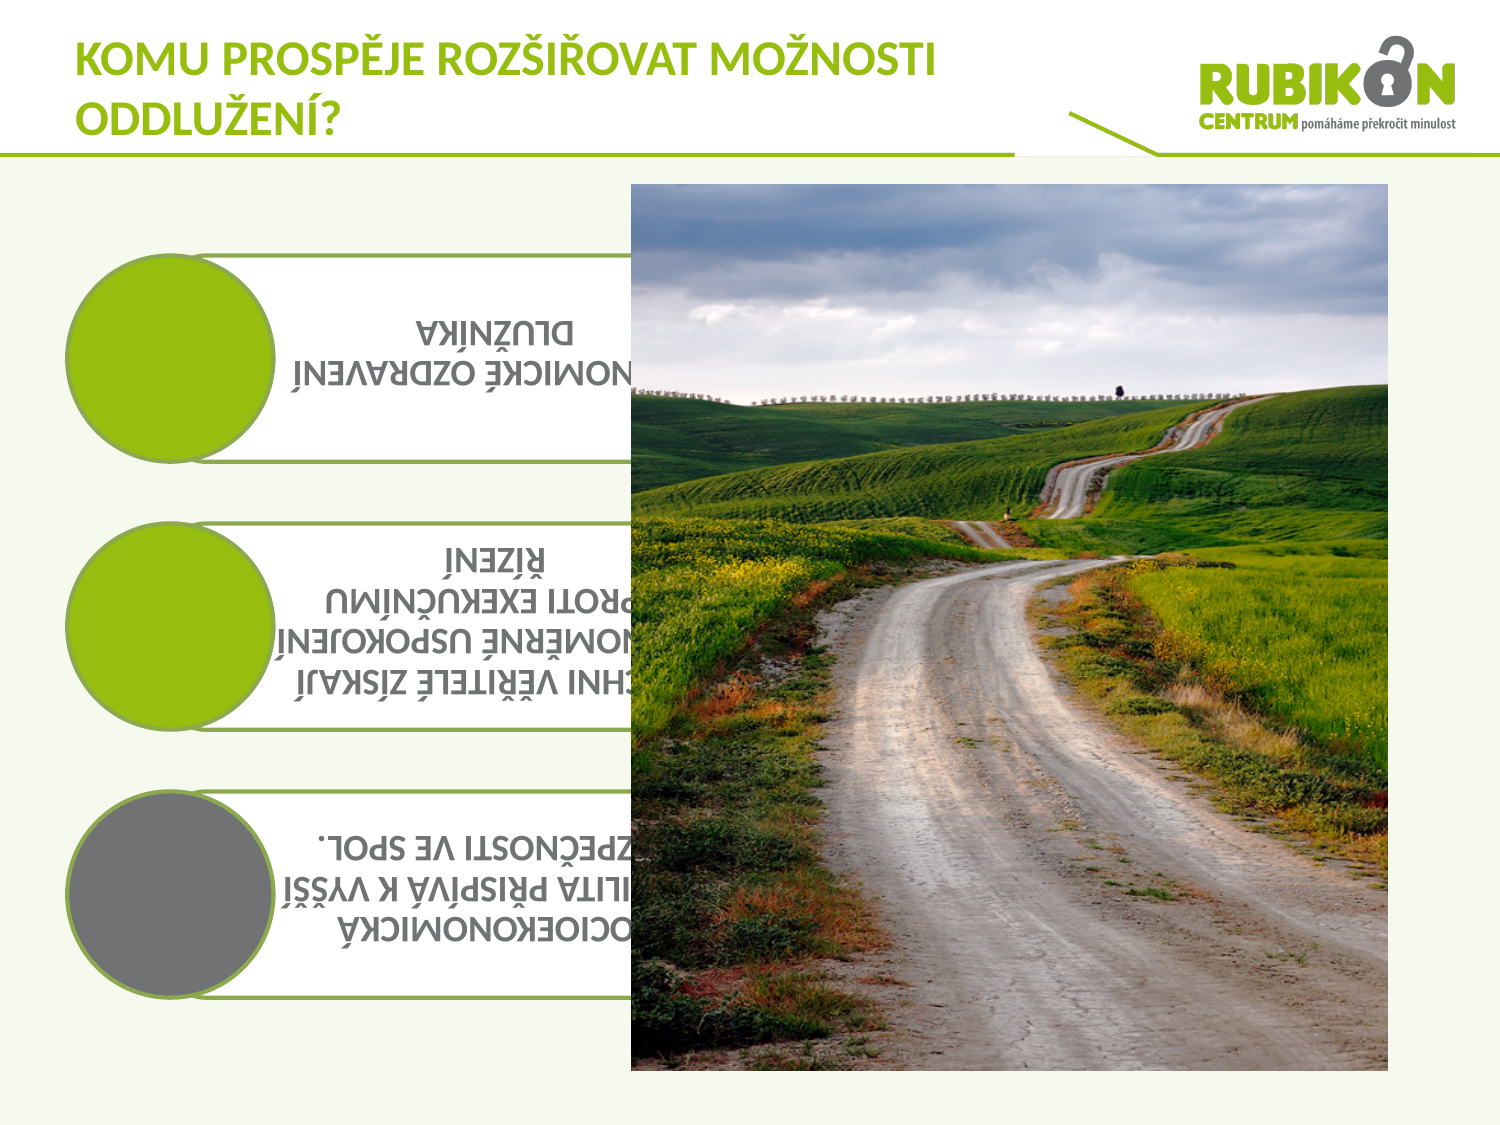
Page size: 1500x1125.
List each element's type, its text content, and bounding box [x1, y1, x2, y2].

text_box [67, 523, 274, 730]
text_box VŠICHNI VĚŘITELÉ ZÍSKAJÍ ROVNOMĚRNÉ USPOKOJENÍ OPROTI EXEKUČNÍMU ŘÍZENÍ [194, 523, 626, 730]
text_box [67, 255, 274, 462]
text_box [67, 791, 274, 998]
text_box SOCIOEKONOMICKÁ STABILITA PŘISPÍVÁ K VYŠŠÍ BEZPEČNOSTI VE SPOL. [194, 791, 626, 998]
picture [0, 0, 1500, 1125]
text_box KOMU PROSPĚJE ROZŠIŘOVAT MOŽNOSTI ODDLUŽENÍ? [74, 81, 1010, 149]
text_box EKONOMICKÉ OZDRAVENÍ DLUŽNÍKA [194, 255, 626, 462]
